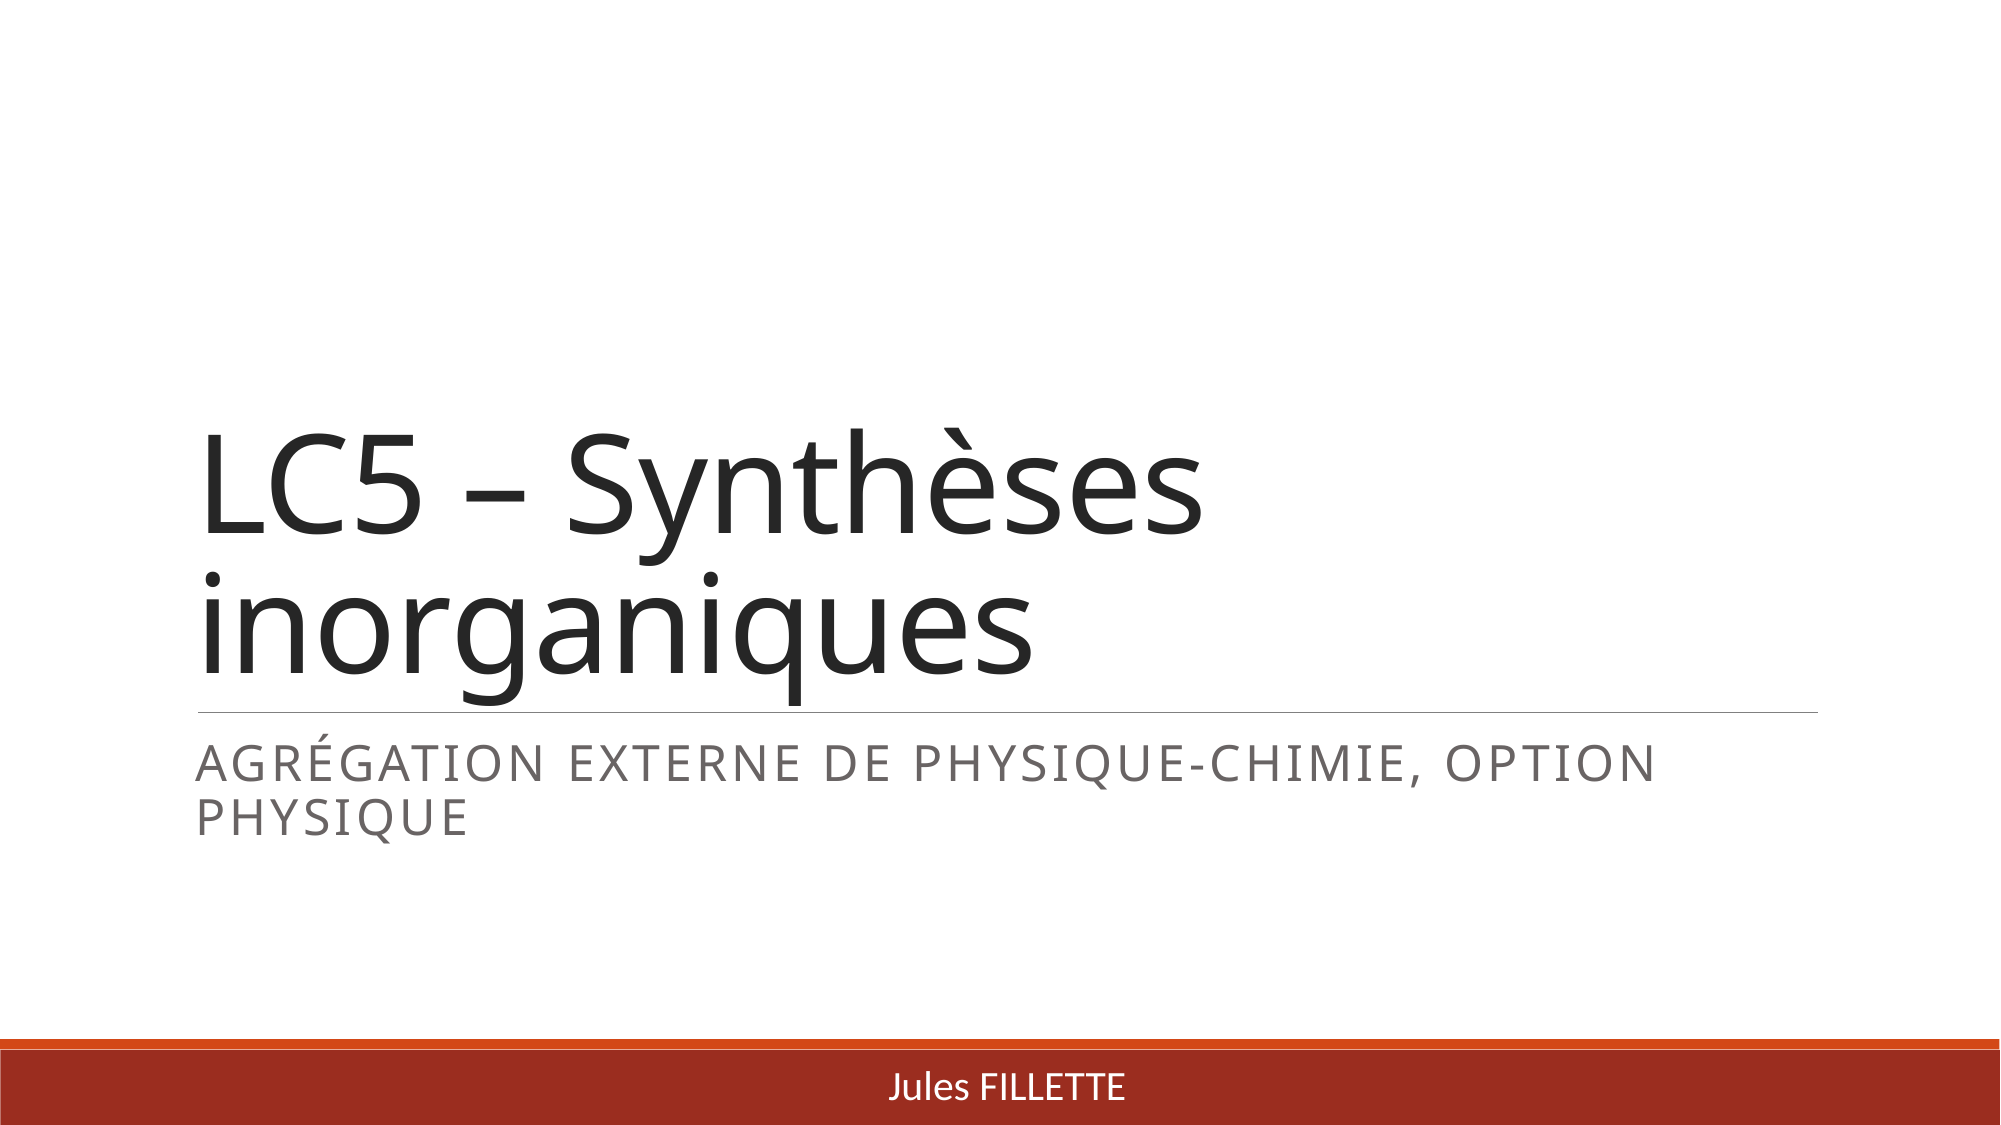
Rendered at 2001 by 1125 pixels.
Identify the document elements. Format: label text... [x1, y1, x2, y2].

title LC5 – Synthèses inorganiques [180, 124, 1830, 710]
subtitle Agrégation externe de Physique-chimie, option Physique [180, 730, 1831, 919]
text_box Jules FILLETTE [0, 1056, 2000, 1125]
